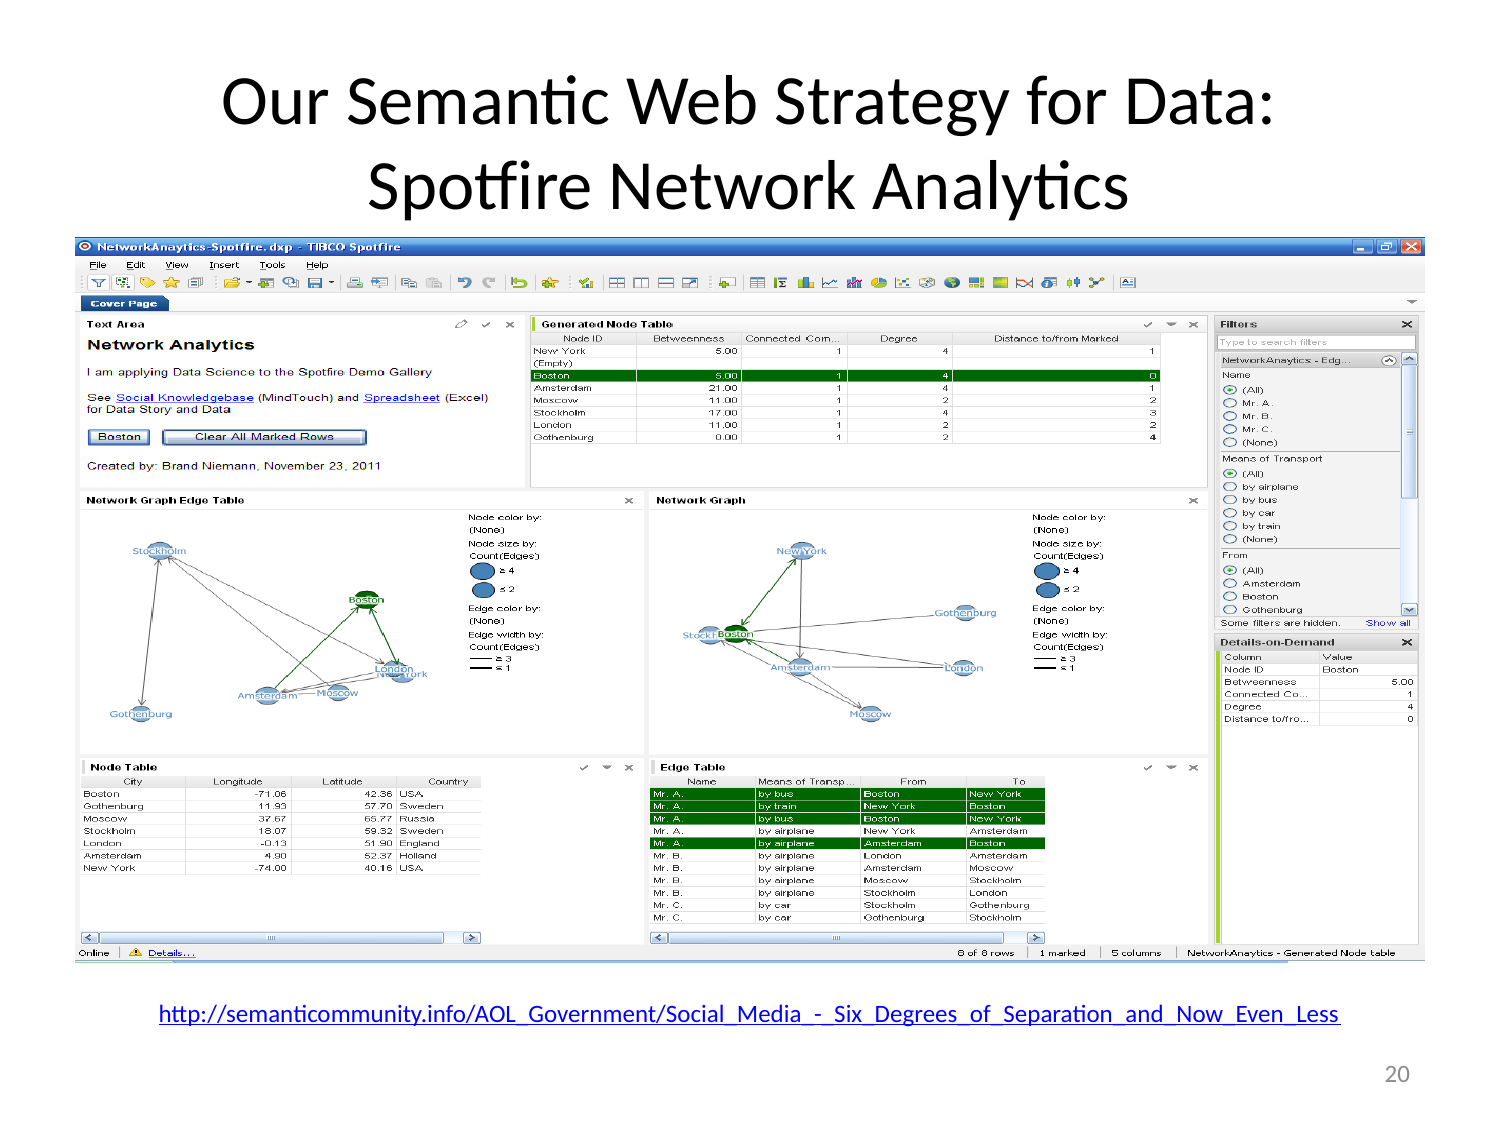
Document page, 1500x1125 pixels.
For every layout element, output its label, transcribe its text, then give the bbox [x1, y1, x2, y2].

picture [74, 237, 1426, 963]
slide_number 20 [1074, 1042, 1425, 1103]
text_box http://semanticommunity.info/AOL_Government/Social_Media_-_Six_Degrees_of_Separation_and_Now_Even_Less [143, 989, 1357, 1035]
title Our Semantic Web Strategy for Data: Spotfire Network Analytics [75, 45, 1425, 233]
